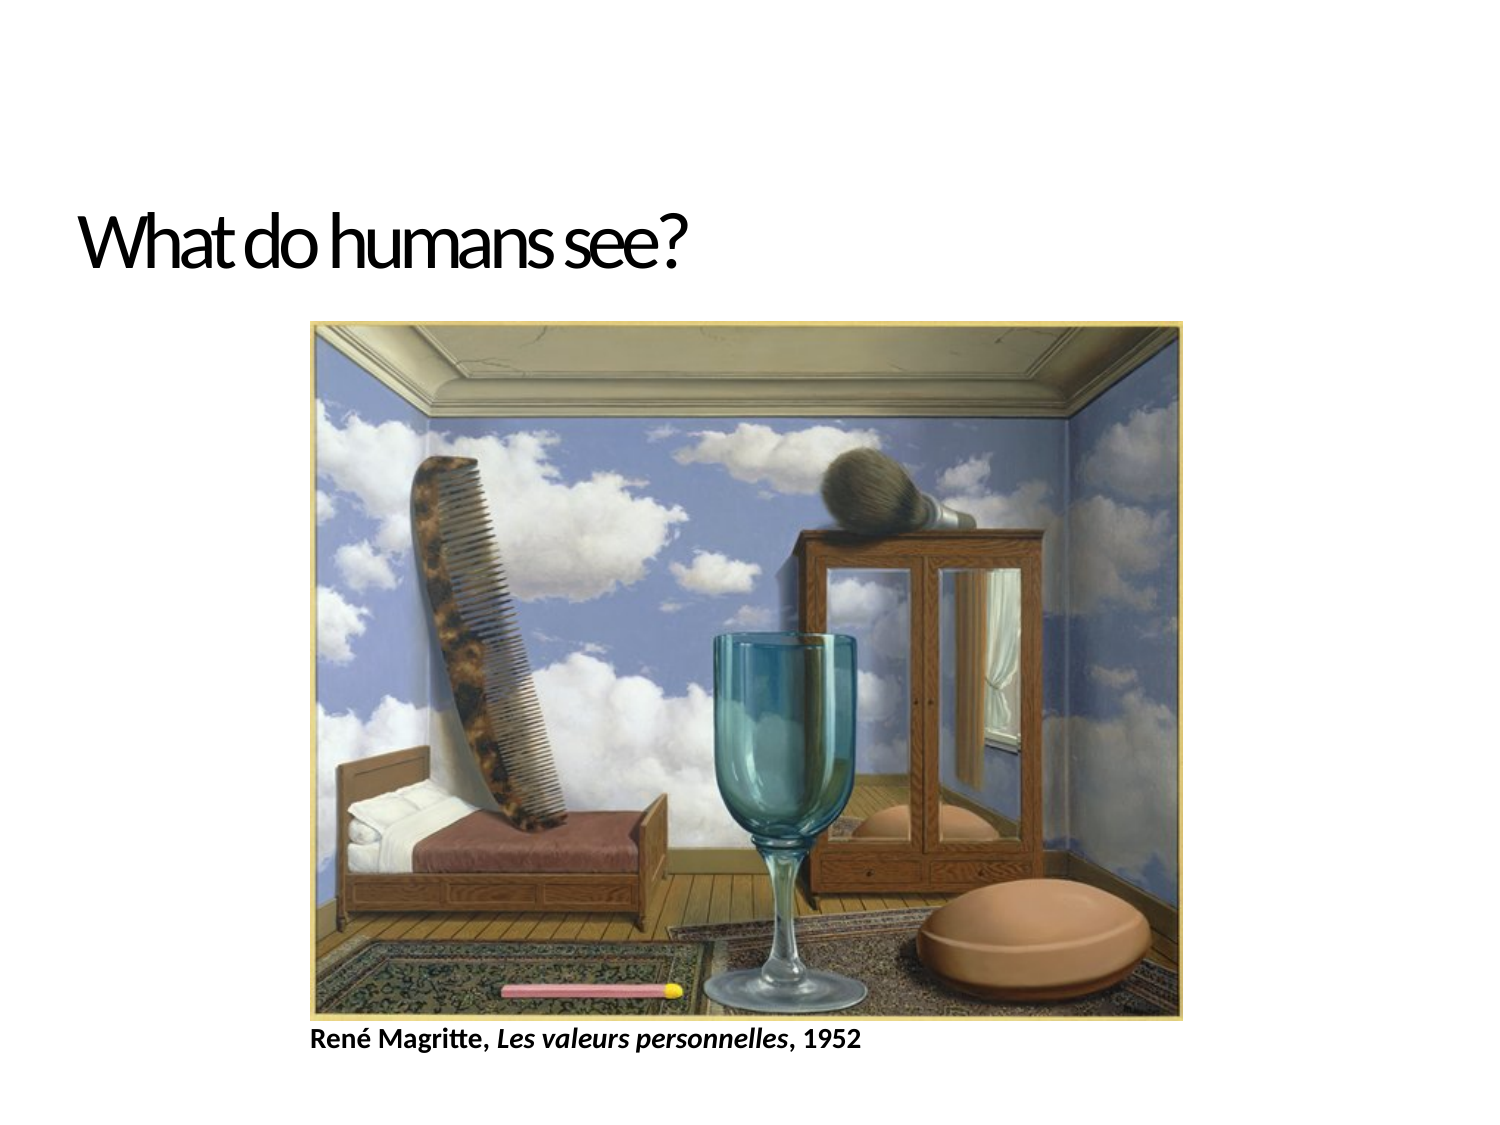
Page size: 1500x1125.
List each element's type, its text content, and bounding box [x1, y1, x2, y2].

picture [310, 321, 1184, 1021]
title What do humans see? [62, 191, 1438, 294]
text_box René Magritte, Les valeurs personnelles, 1952 [295, 1011, 1129, 1062]
